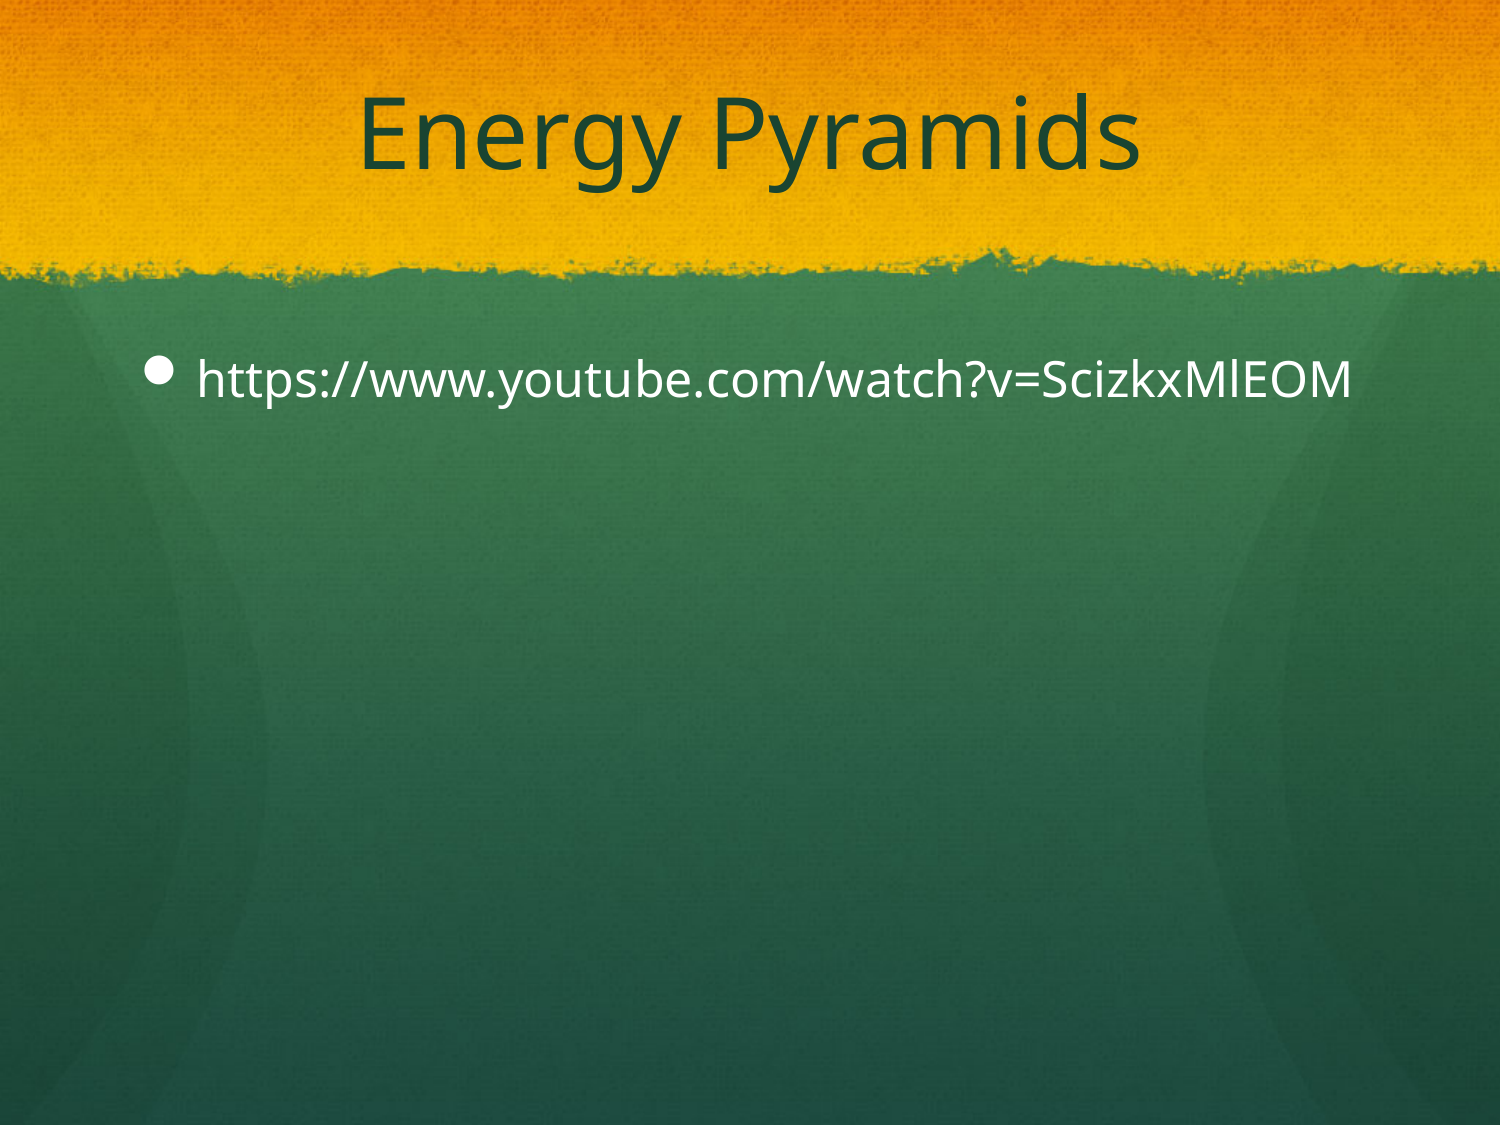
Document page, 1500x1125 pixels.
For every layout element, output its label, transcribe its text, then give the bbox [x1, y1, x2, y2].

picture [0, 0, 1500, 1125]
list https://www.youtube.com/watch?v=ScizkxMlEOM [125, 339, 1375, 1026]
title Energy Pyramids [125, 13, 1375, 246]
